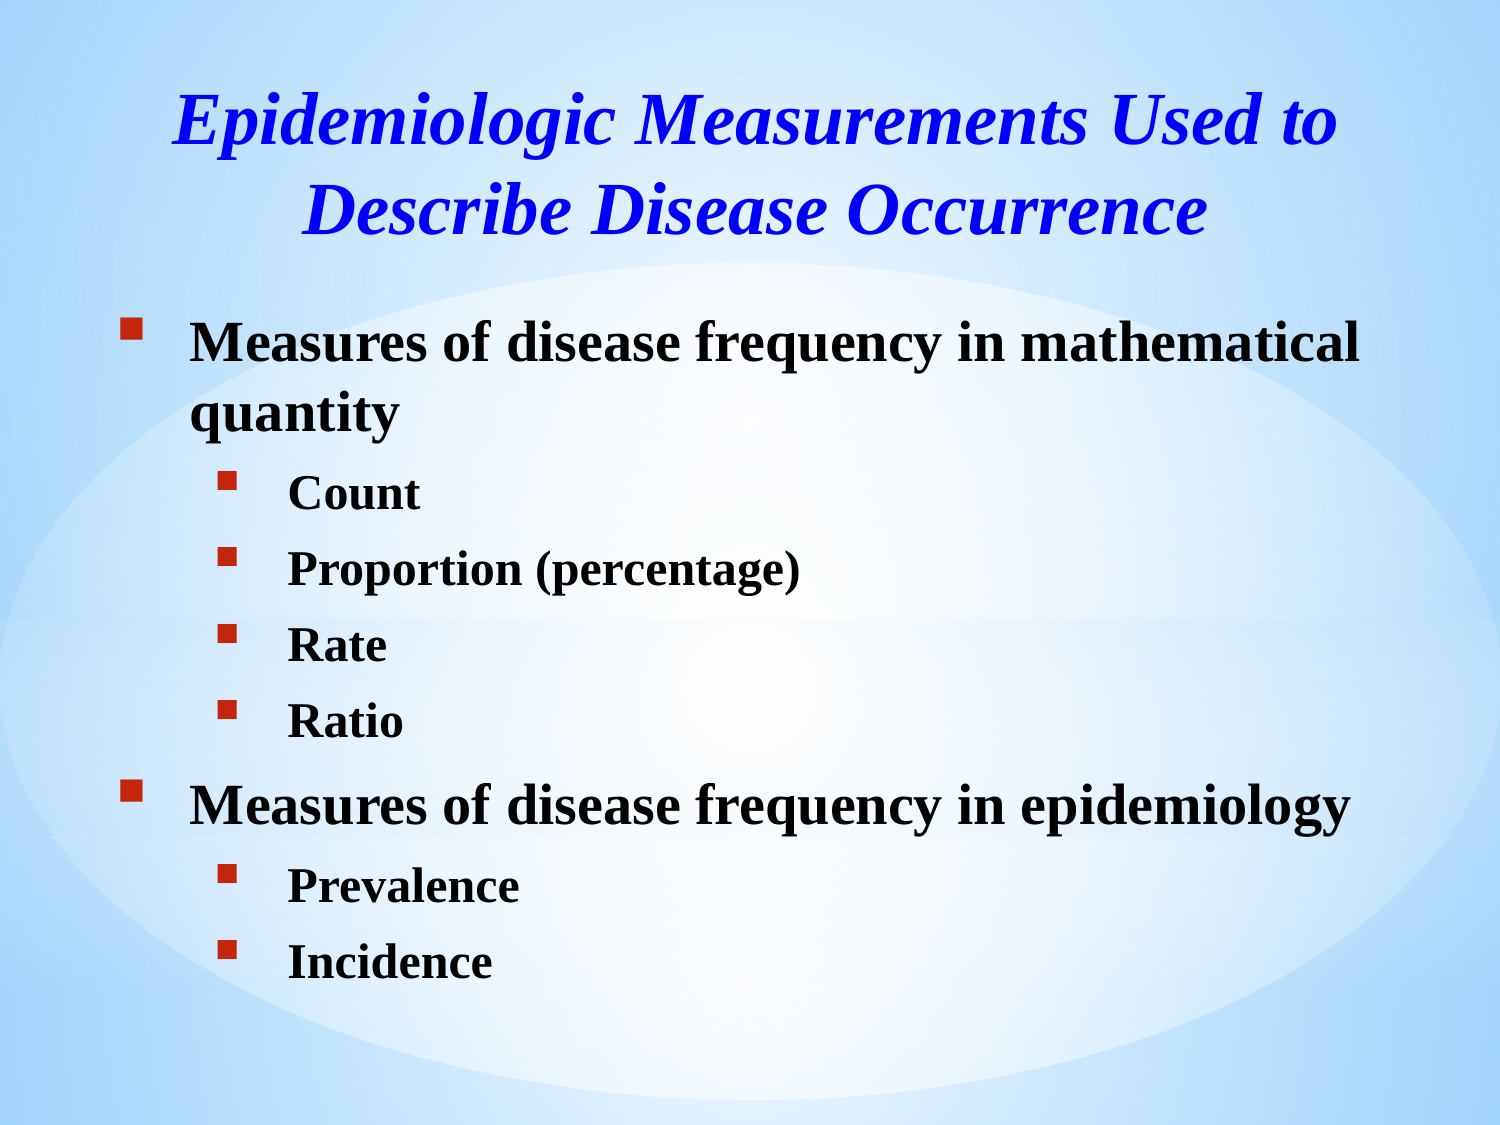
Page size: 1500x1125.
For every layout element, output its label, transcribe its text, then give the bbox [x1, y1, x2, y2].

list Measures of disease frequency in mathematical quantity Count Proportion (percentage) Rate Ratio Measures of disease frequency in epidemiology Prevalence Incidence [99, 295, 1438, 1013]
title Epidemiologic Measurements Used to Describe Disease Occurrence [87, 62, 1425, 250]
